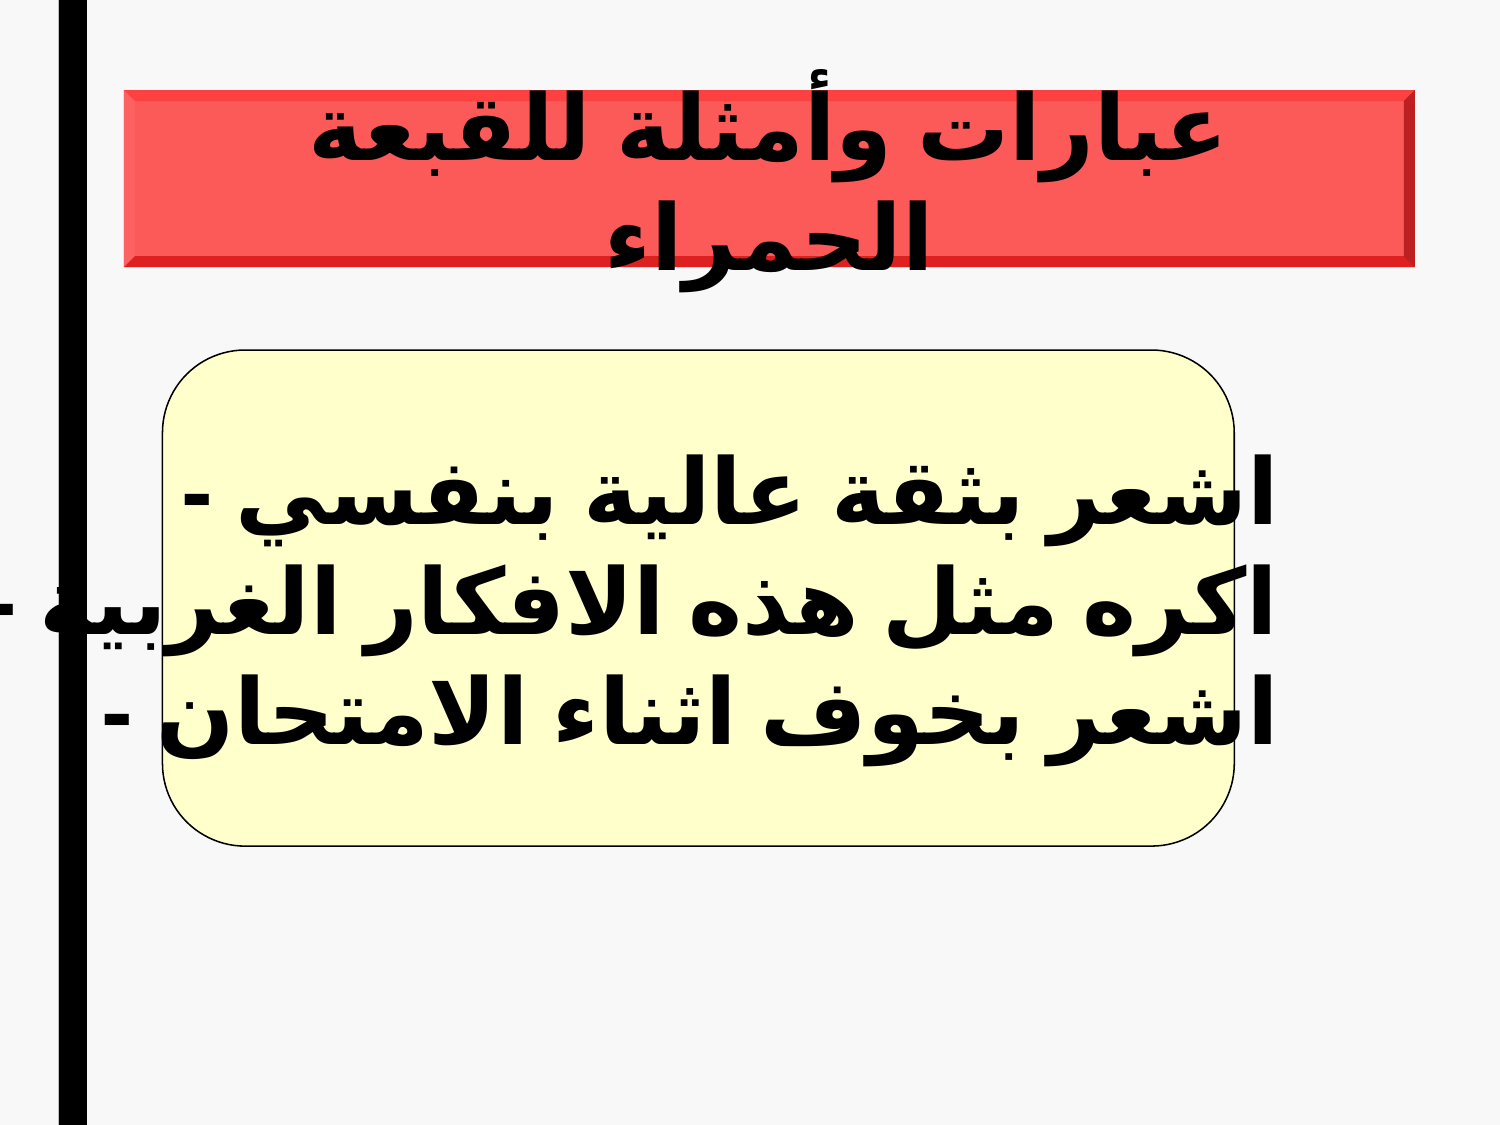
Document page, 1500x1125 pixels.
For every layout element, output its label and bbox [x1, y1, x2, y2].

text_box [123, 89, 1416, 268]
text_box [55, 349, 1235, 847]
